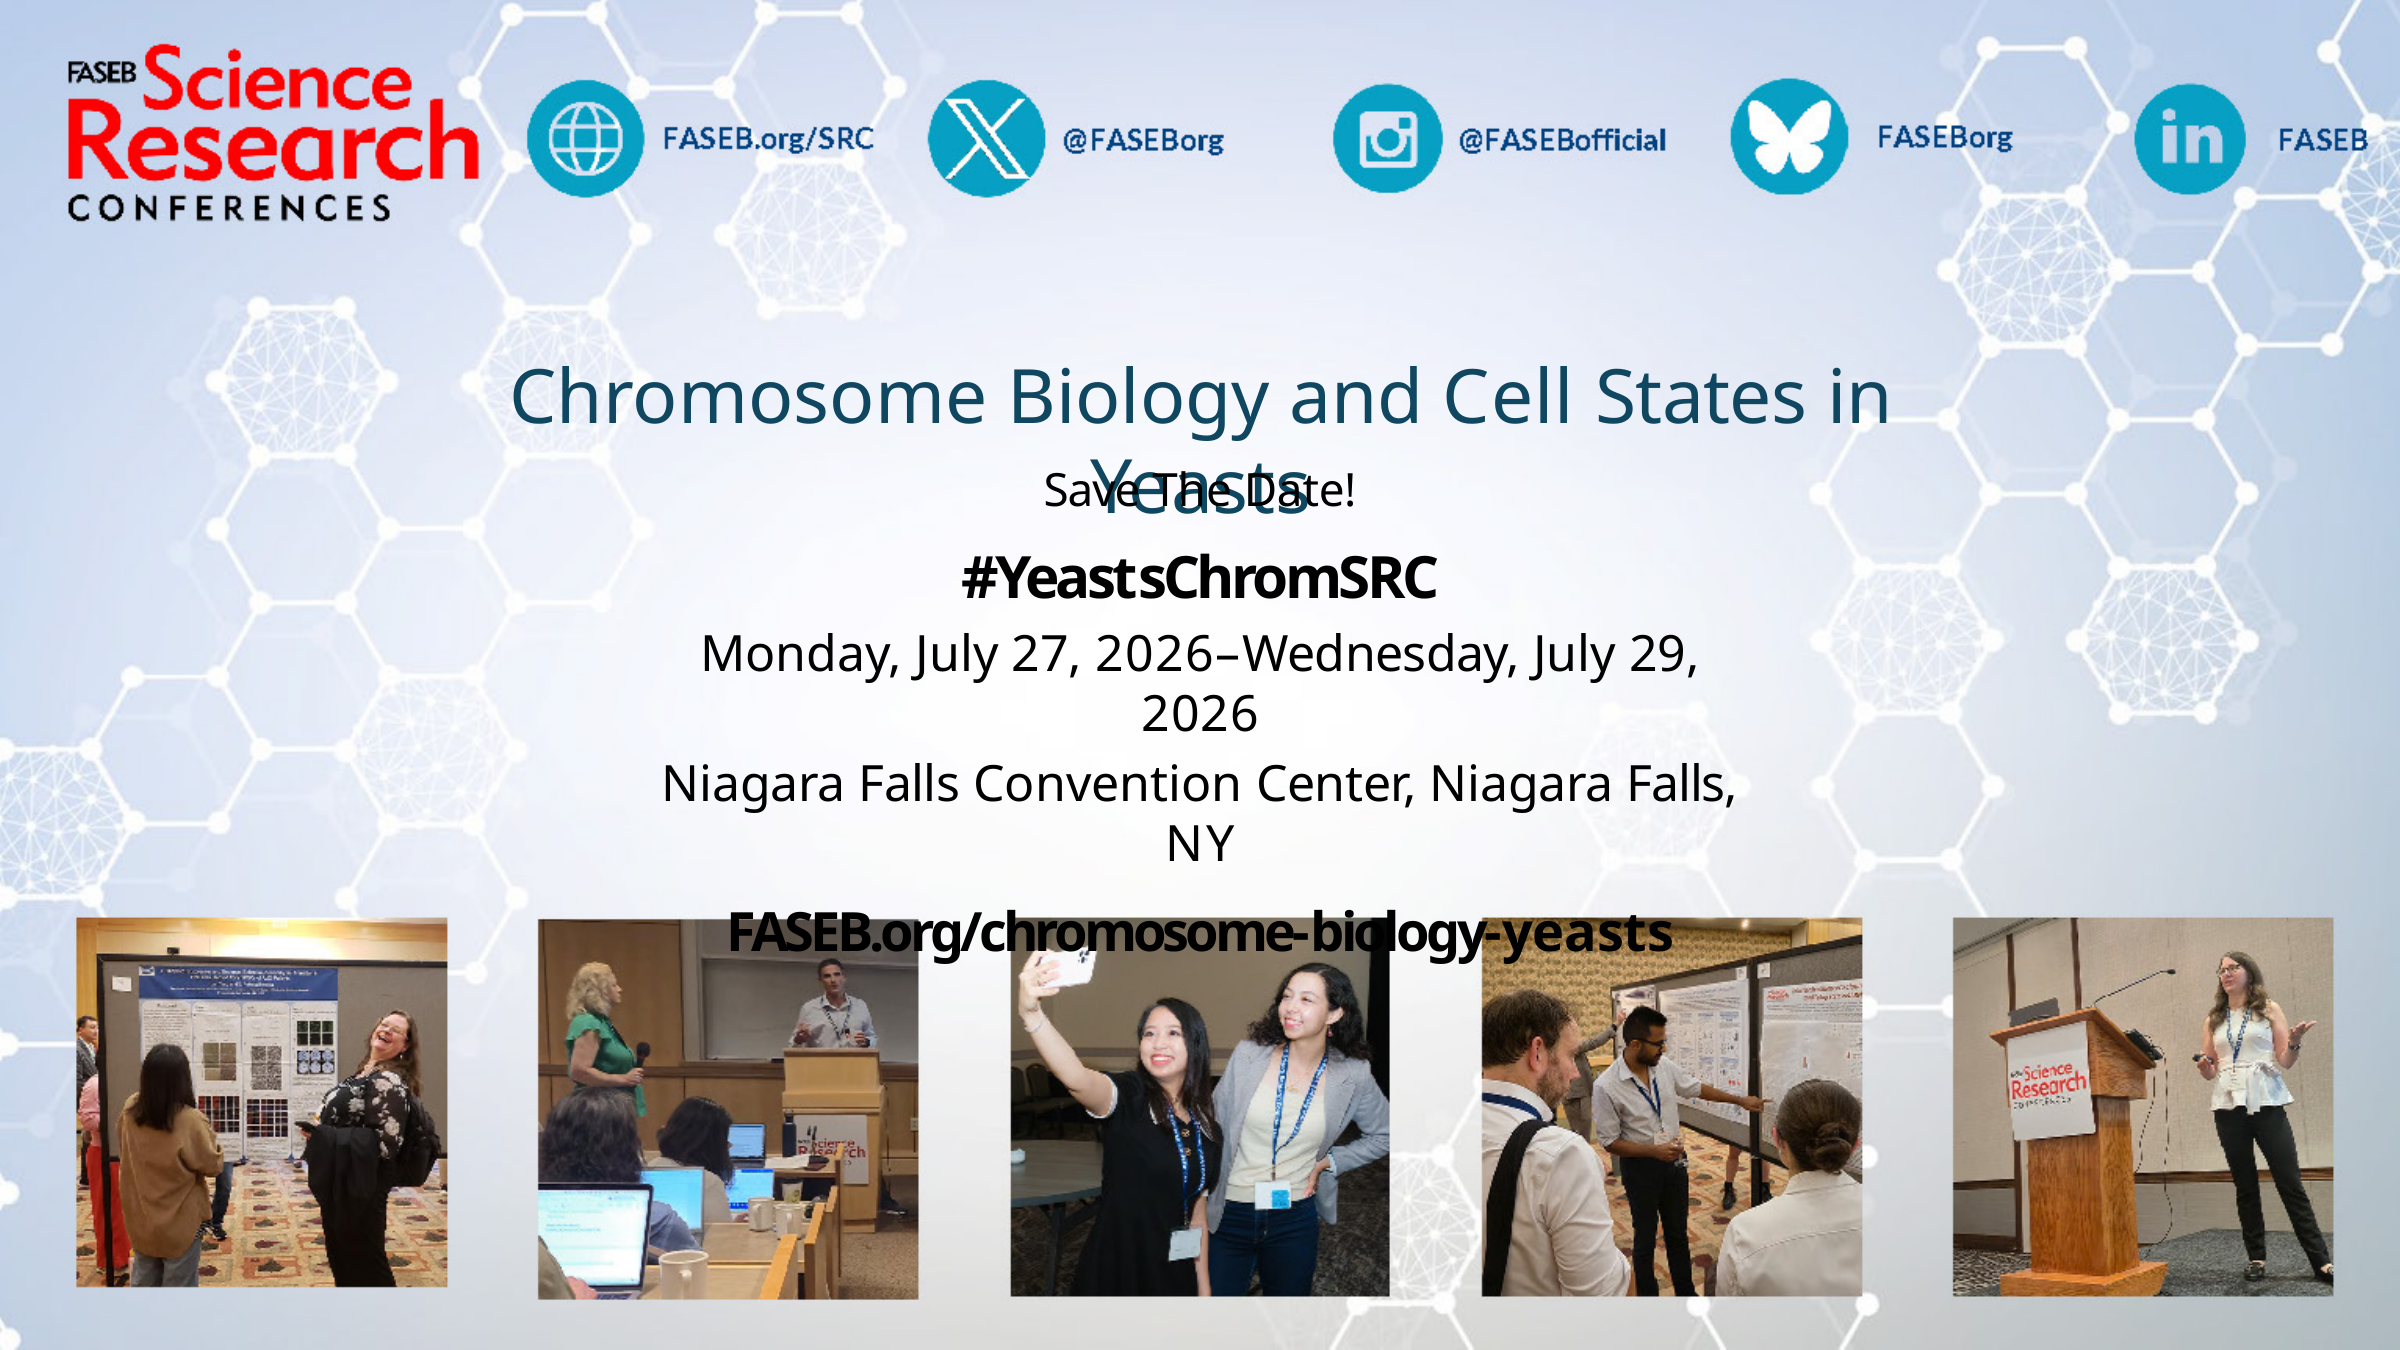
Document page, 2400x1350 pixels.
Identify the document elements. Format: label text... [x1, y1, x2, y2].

title Chromosome Biology and Cell States in Yeasts [440, 346, 1960, 574]
picture [0, 0, 2400, 1350]
text_box Save The Date! #YeastsChromSRC Monday, July 27, 2026–Wednesday, July 29, 2026 Niagara Falls Convention Center, Niagara Falls, NY FASEB.org/chromosome-biology-yeasts [648, 439, 1752, 963]
